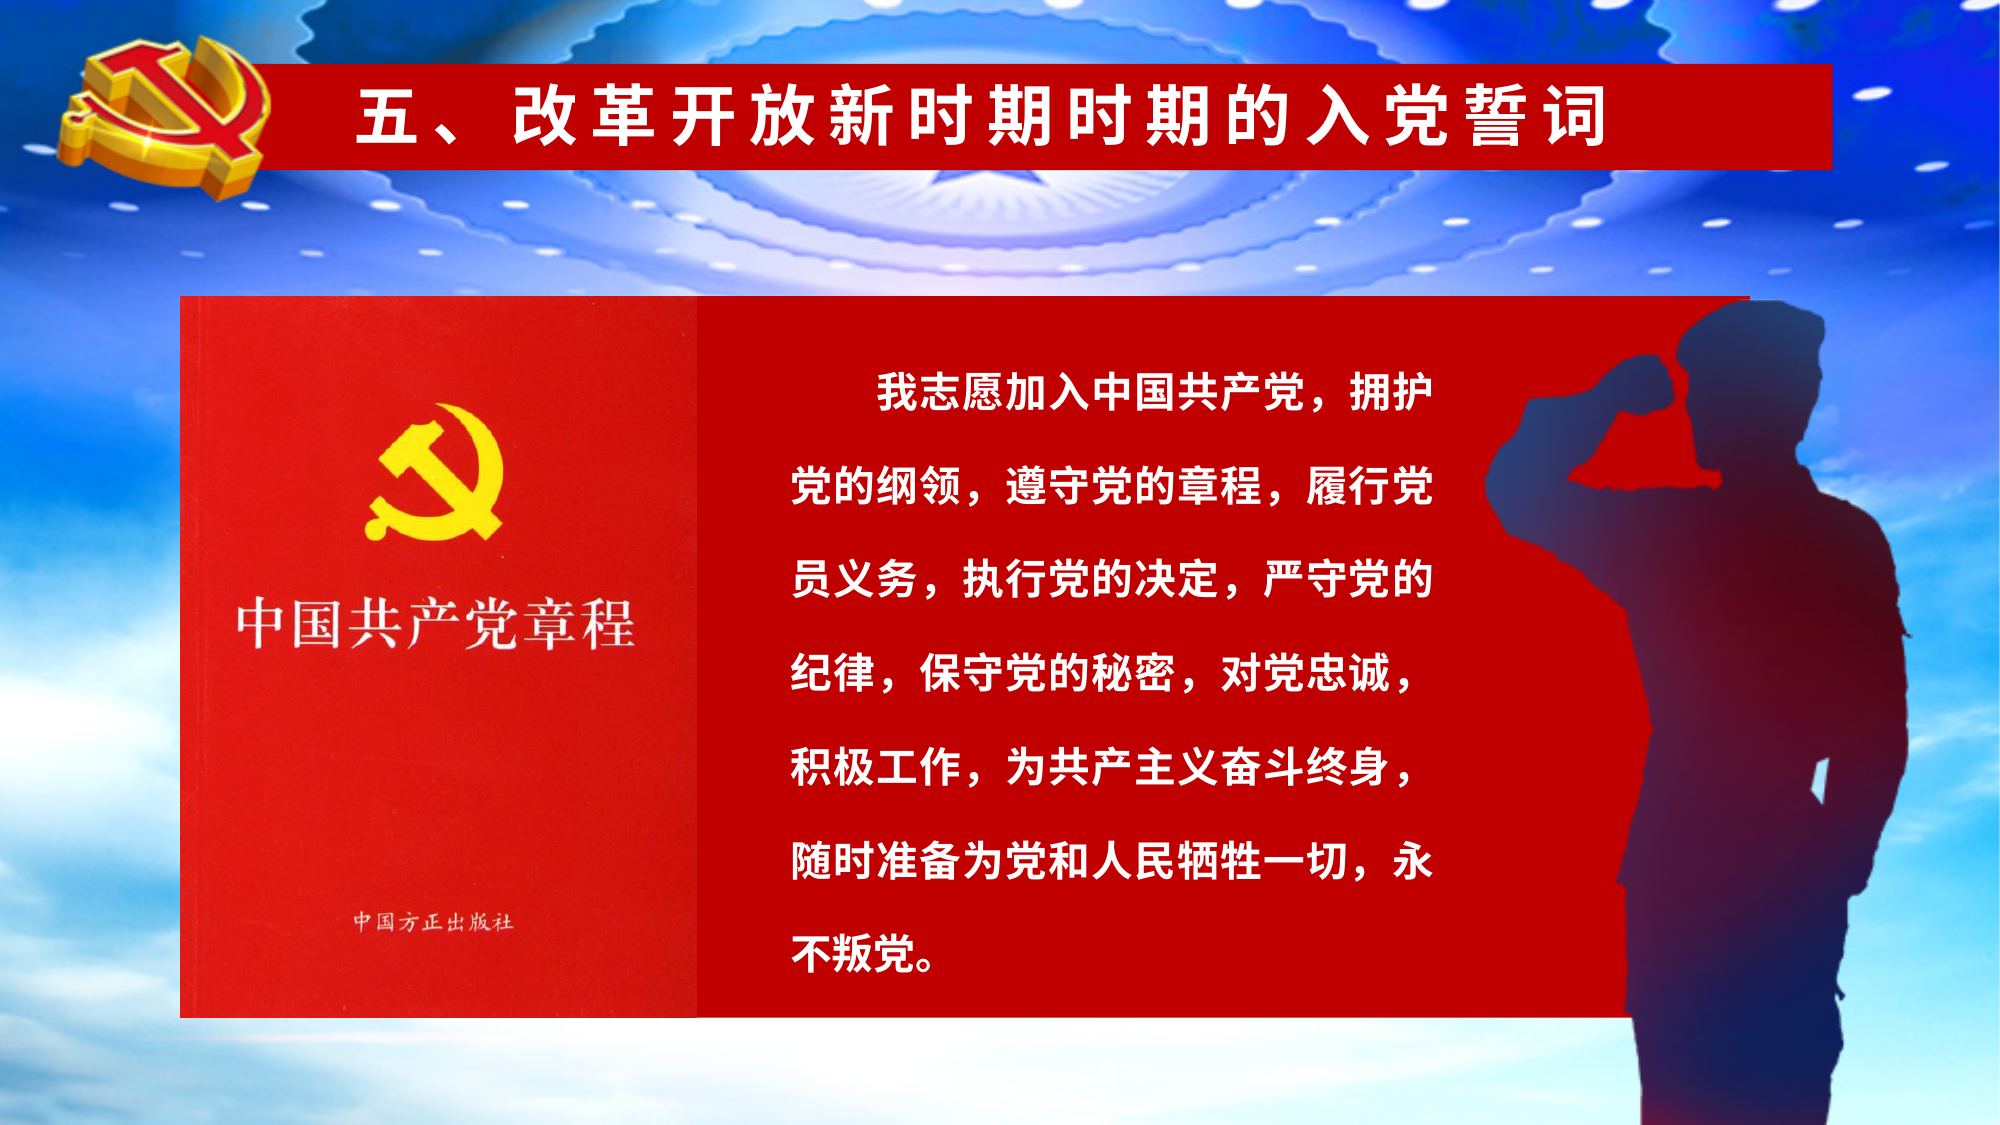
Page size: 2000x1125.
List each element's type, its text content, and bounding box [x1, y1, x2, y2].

text_box 我志愿加入中国共产党，拥护党的纲领，遵守党的章程，履行党员义务，执行党的决定，严守党的纪律，保守党的秘密，对党忠诚，积极工作，为共产主义奋斗终身，随时准备为党和人民牺牲一切，永不叛党。 [775, 314, 1449, 986]
text_box 五、改革开放新时期时期的入党誓词 [338, 66, 1780, 161]
picture [0, 0, 2000, 1125]
text_box [695, 294, 1484, 1020]
text_box [297, 62, 1835, 172]
